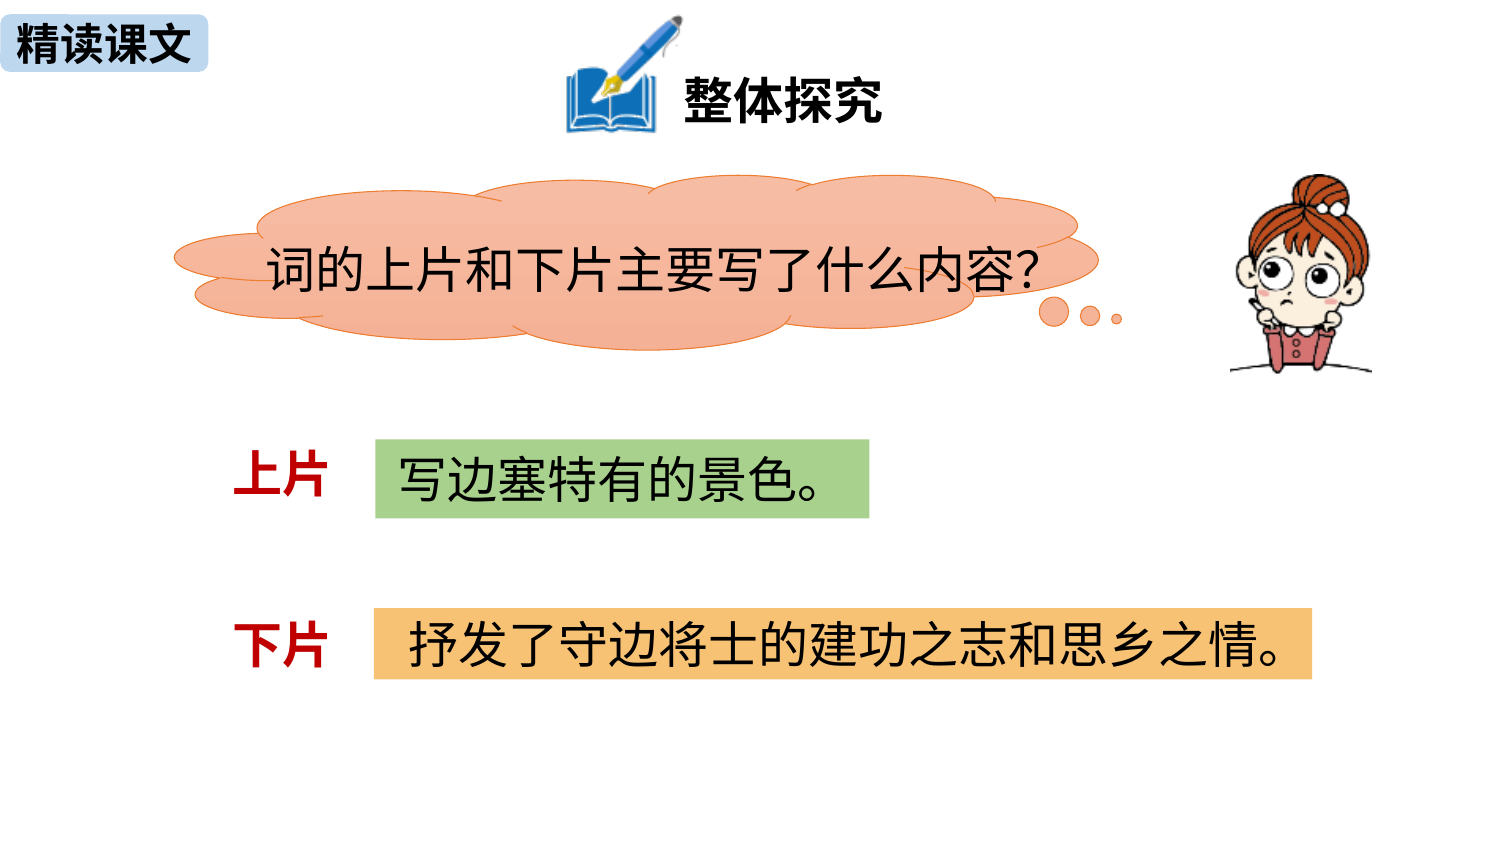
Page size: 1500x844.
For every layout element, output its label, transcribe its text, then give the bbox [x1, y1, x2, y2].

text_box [175, 174, 1098, 350]
text_box 精读课文 [0, 13, 210, 73]
picture [1230, 174, 1372, 377]
text_box 写边塞特有的景色。 [375, 439, 870, 519]
picture [556, 12, 689, 141]
text_box 下片 [221, 608, 345, 680]
text_box 抒发了守边将士的建功之志和思乡之情。 [373, 608, 1313, 680]
text_box 整体探究 [689, 63, 895, 135]
text_box 上片 [221, 436, 345, 508]
